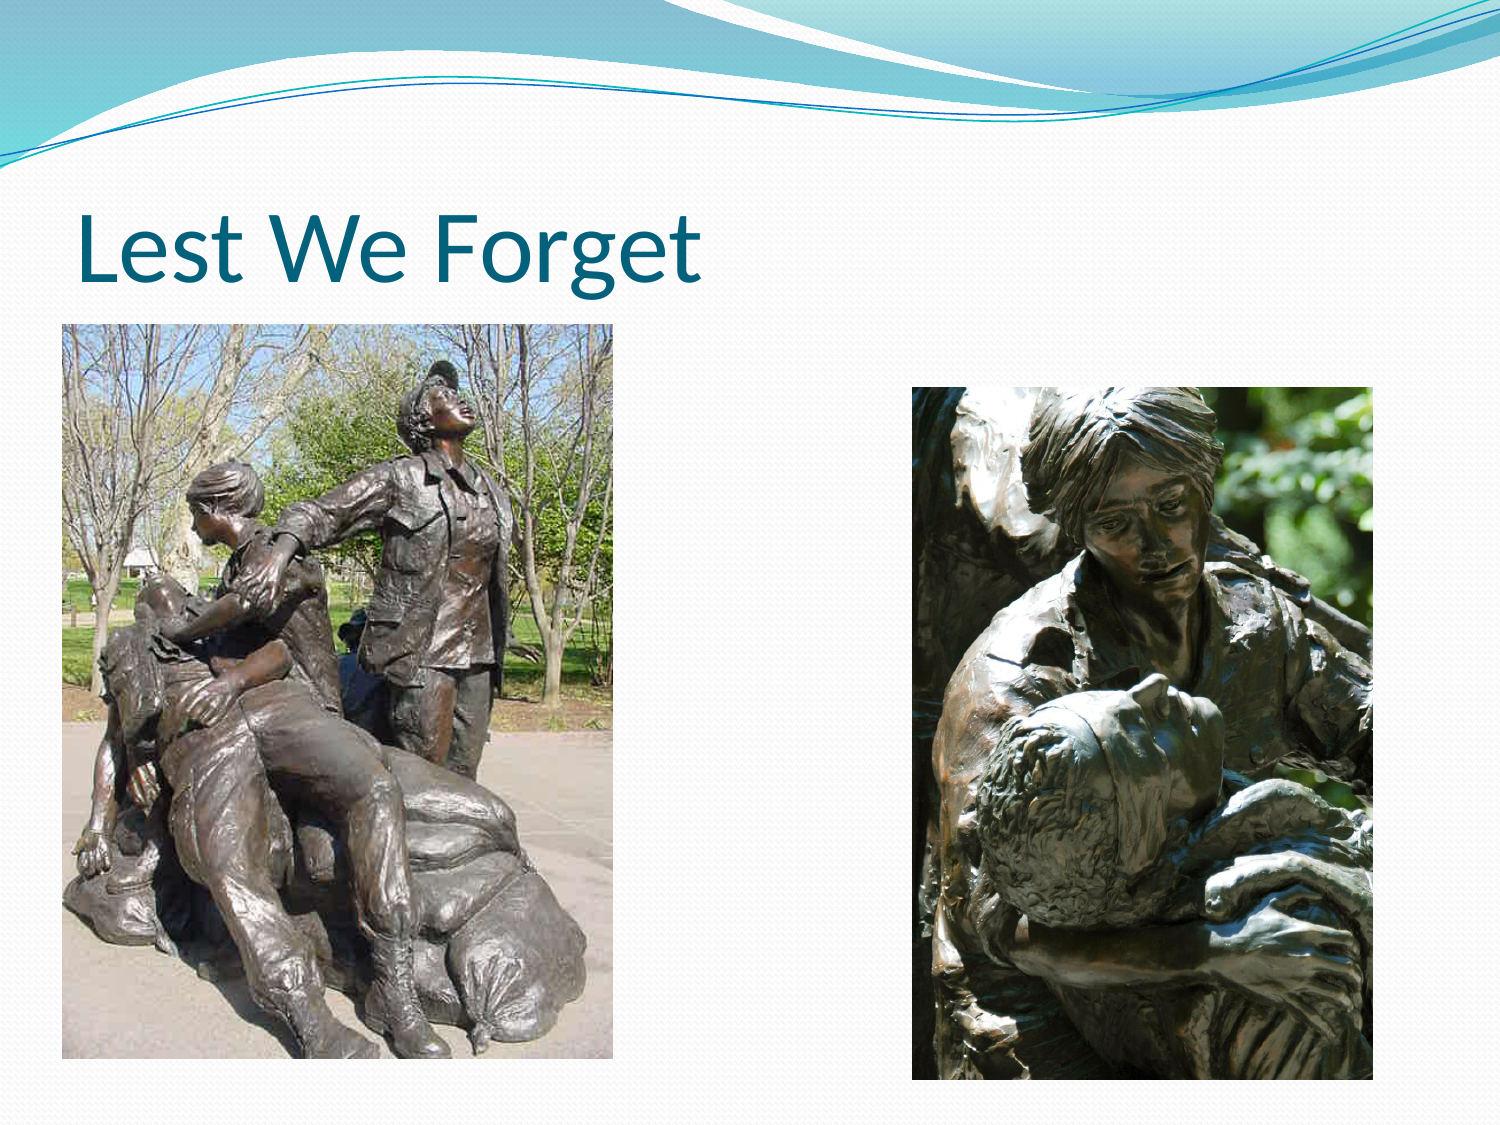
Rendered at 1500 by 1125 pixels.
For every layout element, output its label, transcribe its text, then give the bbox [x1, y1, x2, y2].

title Lest We Forget [75, 115, 1425, 303]
picture [912, 387, 1373, 1080]
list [62, 324, 613, 1059]
